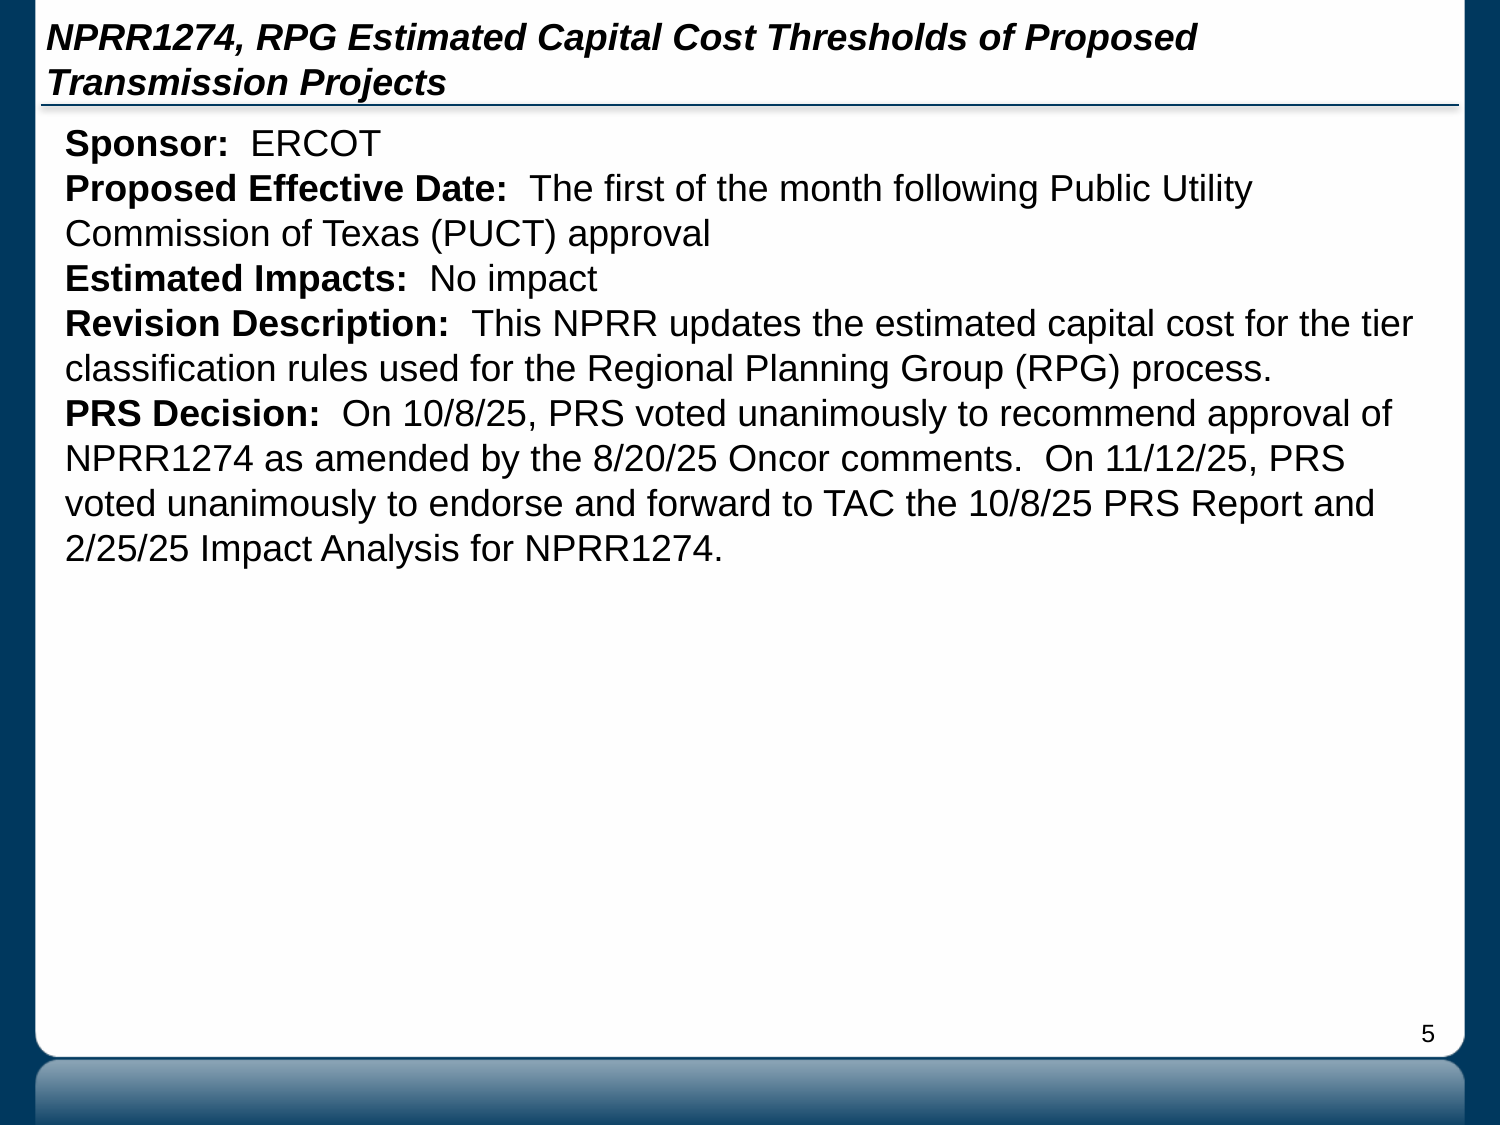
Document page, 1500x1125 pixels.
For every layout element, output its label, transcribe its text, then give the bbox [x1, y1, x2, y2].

title NPRR1274, RPG Estimated Capital Cost Thresholds of Proposed Transmission Projects [31, 20, 1464, 97]
picture [35, 0, 1465, 1125]
text_box Sponsor: ERCOT Proposed Effective Date: The first of the month following Public Utility Commission of Texas (PUCT) approval Estimated Impacts: No impact Revision Description: This NPRR updates the estimated capital cost for the tier classification rules used for the Regional Planning Group (RPG) process. PRS Decision: On 10/8/25, PRS voted unanimously to recommend approval of NPRR1274 as amended by the 8/20/25 Oncor comments. On 11/12/25, PRS voted unanimously to endorse and forward to TAC the 10/8/25 PRS Report and 2/25/25 Impact Analysis for NPRR1274. [49, 111, 1444, 576]
